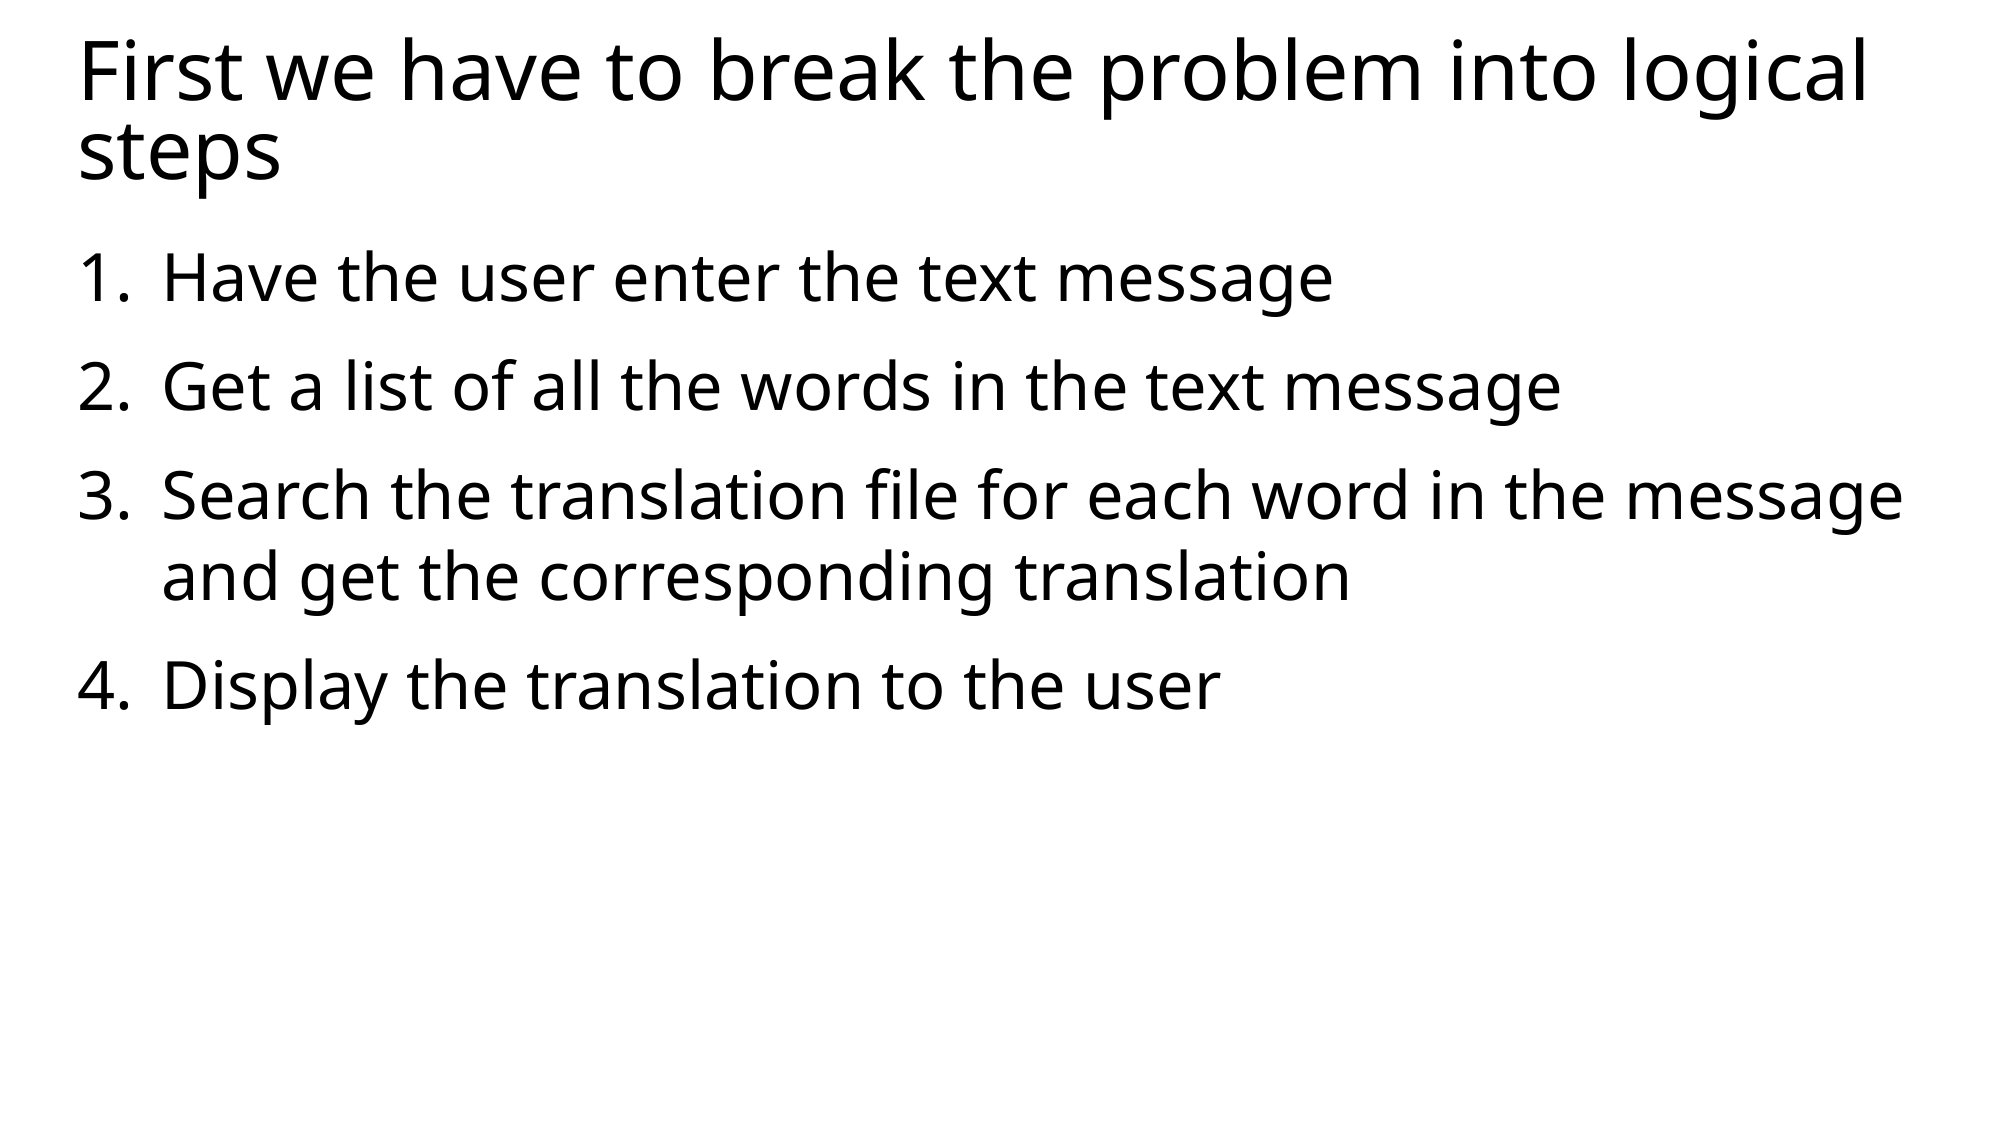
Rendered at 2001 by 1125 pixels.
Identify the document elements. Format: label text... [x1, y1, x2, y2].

list Have the user enter the text message Get a list of all the words in the text message Search the translation file for each word in the message and get the corresponding translation Display the translation to the user [62, 227, 1953, 1096]
title First we have to break the problem into logical steps [62, 29, 1953, 205]
